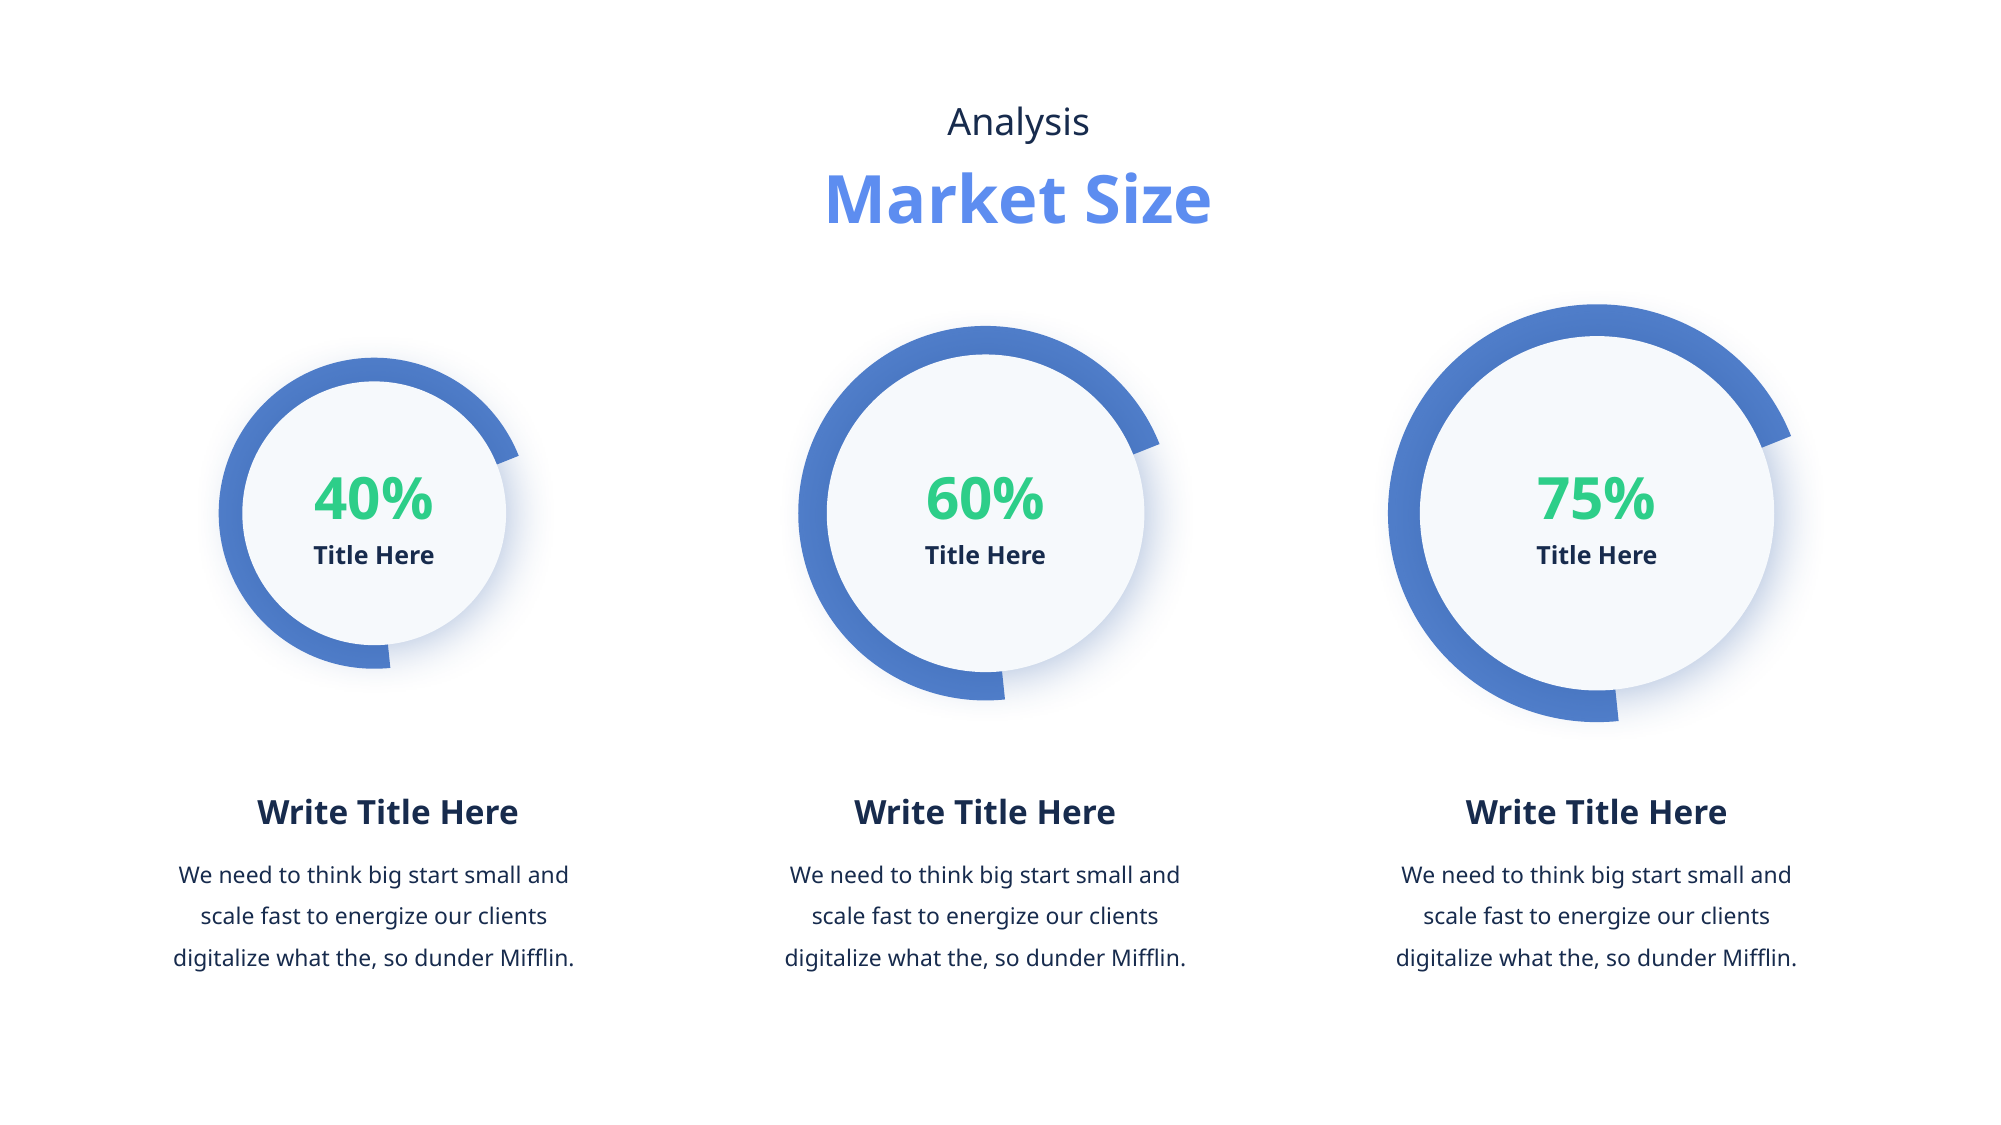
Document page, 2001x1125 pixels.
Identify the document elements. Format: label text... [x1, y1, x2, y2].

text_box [218, 357, 530, 669]
text_box We need to think big start small and scale fast to energize our clients digitalize what the, so dunder Mifflin. [146, 839, 603, 978]
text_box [798, 325, 1173, 701]
text_box We need to think big start small and scale fast to energize our clients digitalize what the, so dunder Mifflin. [1369, 839, 1825, 978]
text_box Analysis [932, 90, 1106, 151]
text_box We need to think big start small and scale fast to energize our clients digitalize what the, so dunder Mifflin. [757, 839, 1214, 978]
text_box Write Title Here [1444, 784, 1750, 839]
text_box Write Title Here [832, 784, 1139, 839]
text_box Market Size [650, 149, 1387, 245]
text_box Write Title Here [235, 784, 542, 839]
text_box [1387, 304, 1806, 723]
